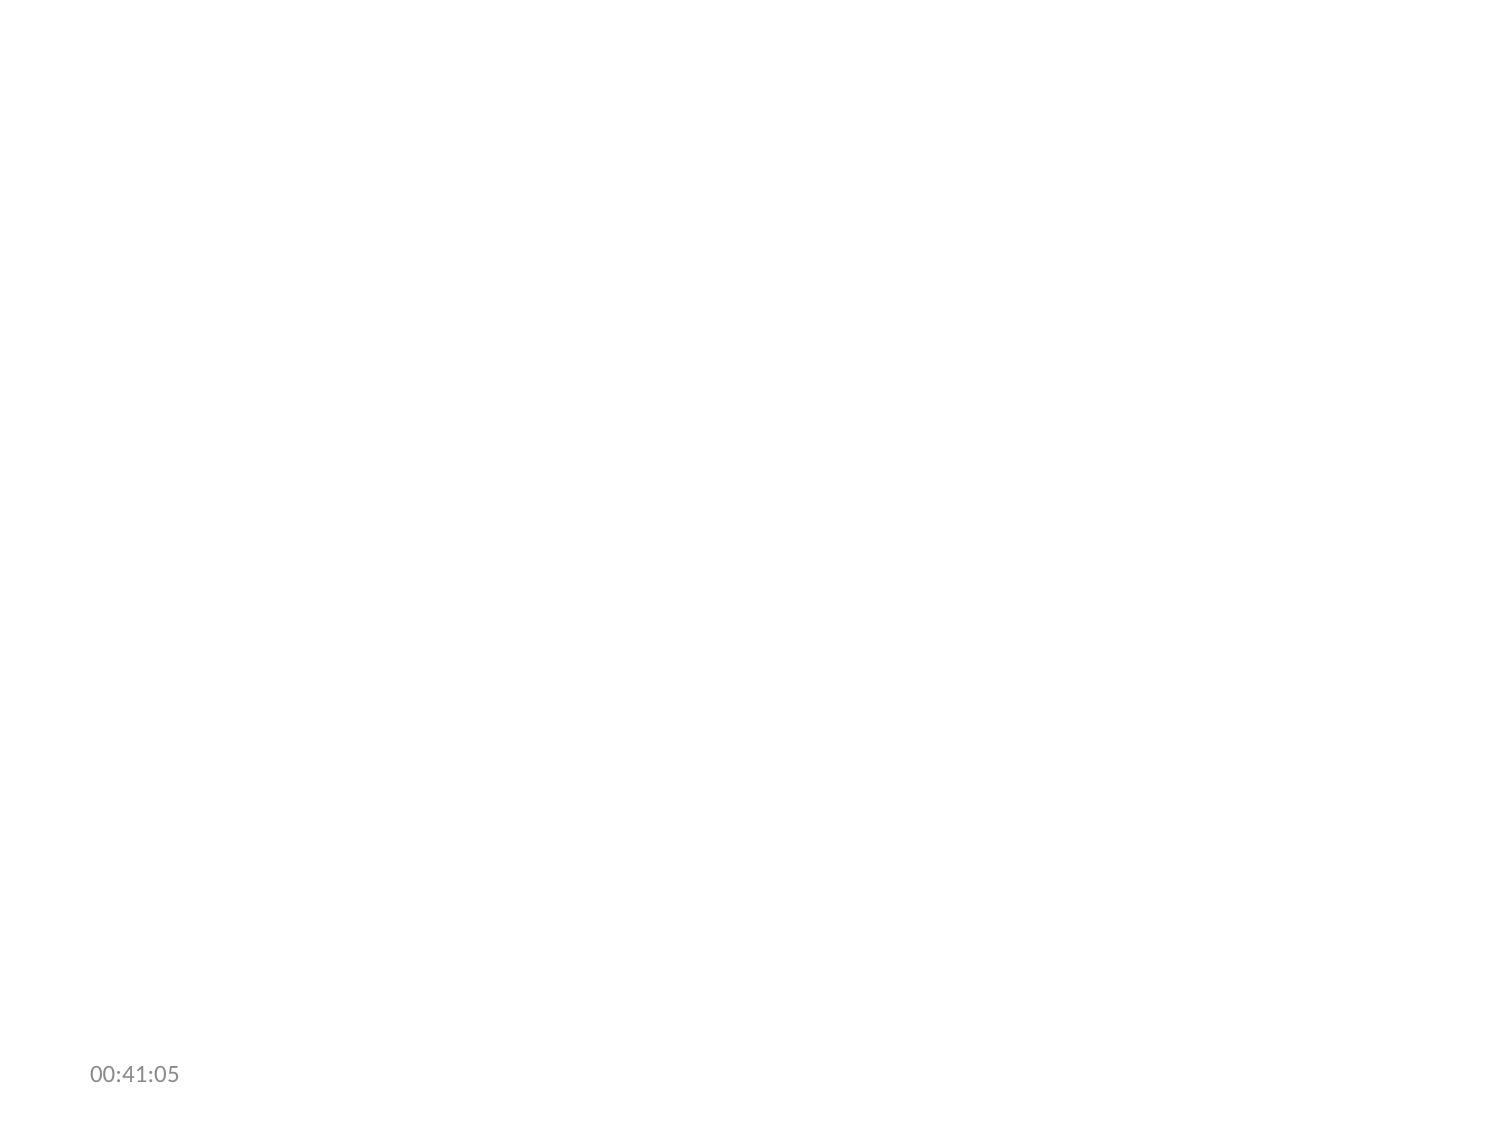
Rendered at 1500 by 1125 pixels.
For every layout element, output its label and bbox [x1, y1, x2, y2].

slide_number [75, 1042, 425, 1103]
